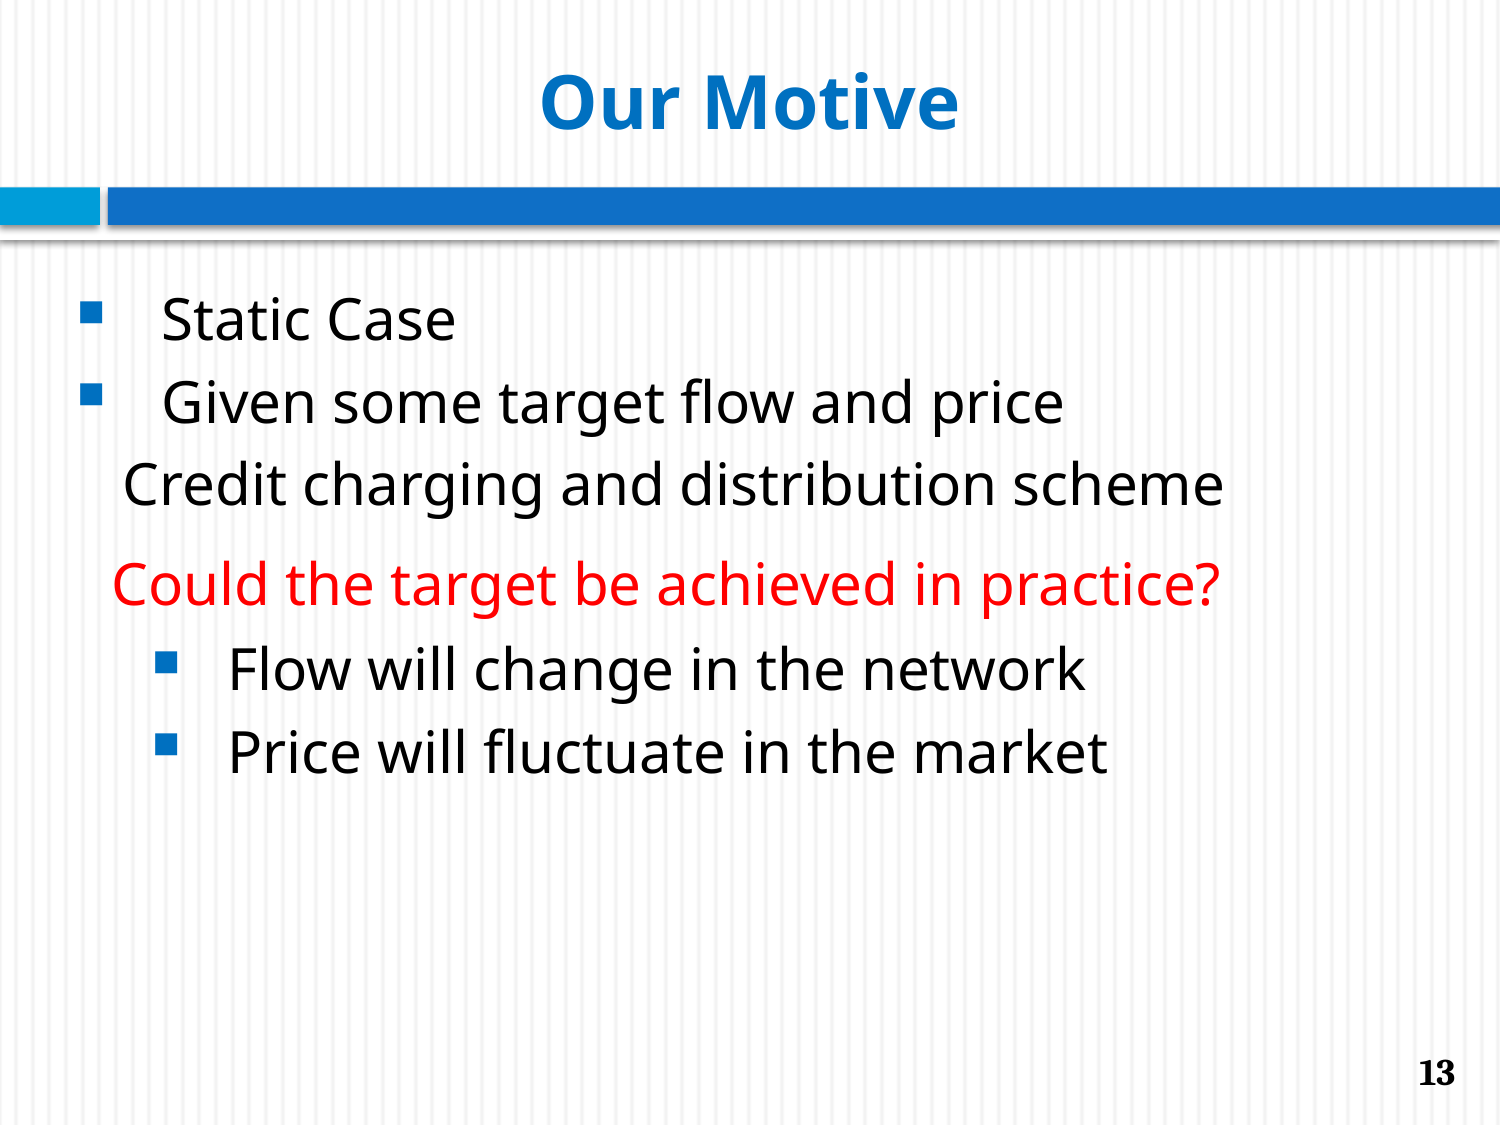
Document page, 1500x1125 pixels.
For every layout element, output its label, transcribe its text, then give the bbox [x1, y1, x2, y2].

slide_number 13 [1387, 1050, 1488, 1091]
title Our Motive [0, 48, 1500, 152]
